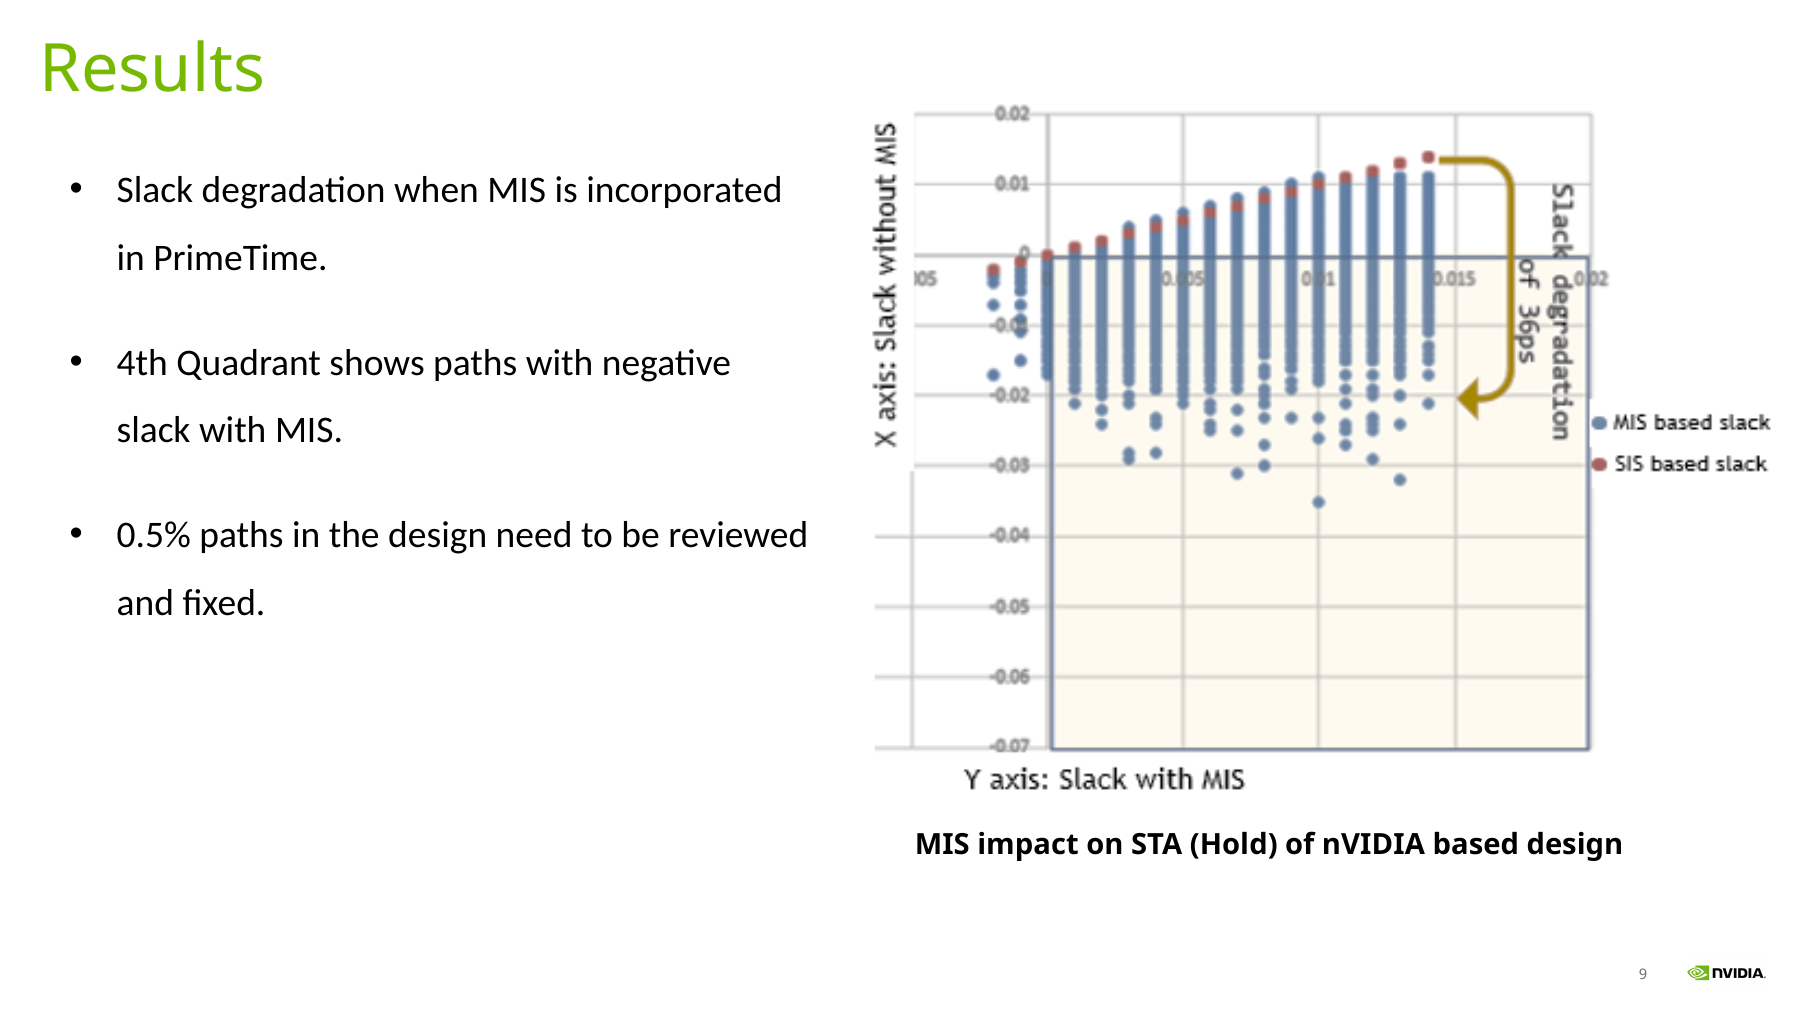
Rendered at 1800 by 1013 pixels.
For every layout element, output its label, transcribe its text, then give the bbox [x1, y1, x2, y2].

text_box Results [24, 17, 281, 113]
text_box Slack degradation when MIS is incorporated in PrimeTime. 4th Quadrant shows paths with negative slack with MIS. 0.5% paths in the design need to be reviewed and fixed. [54, 135, 827, 631]
text_box MIS impact on STA (Hold) of nVIDIA based design [899, 817, 1800, 868]
picture [844, 88, 1784, 806]
picture [1687, 953, 1766, 993]
